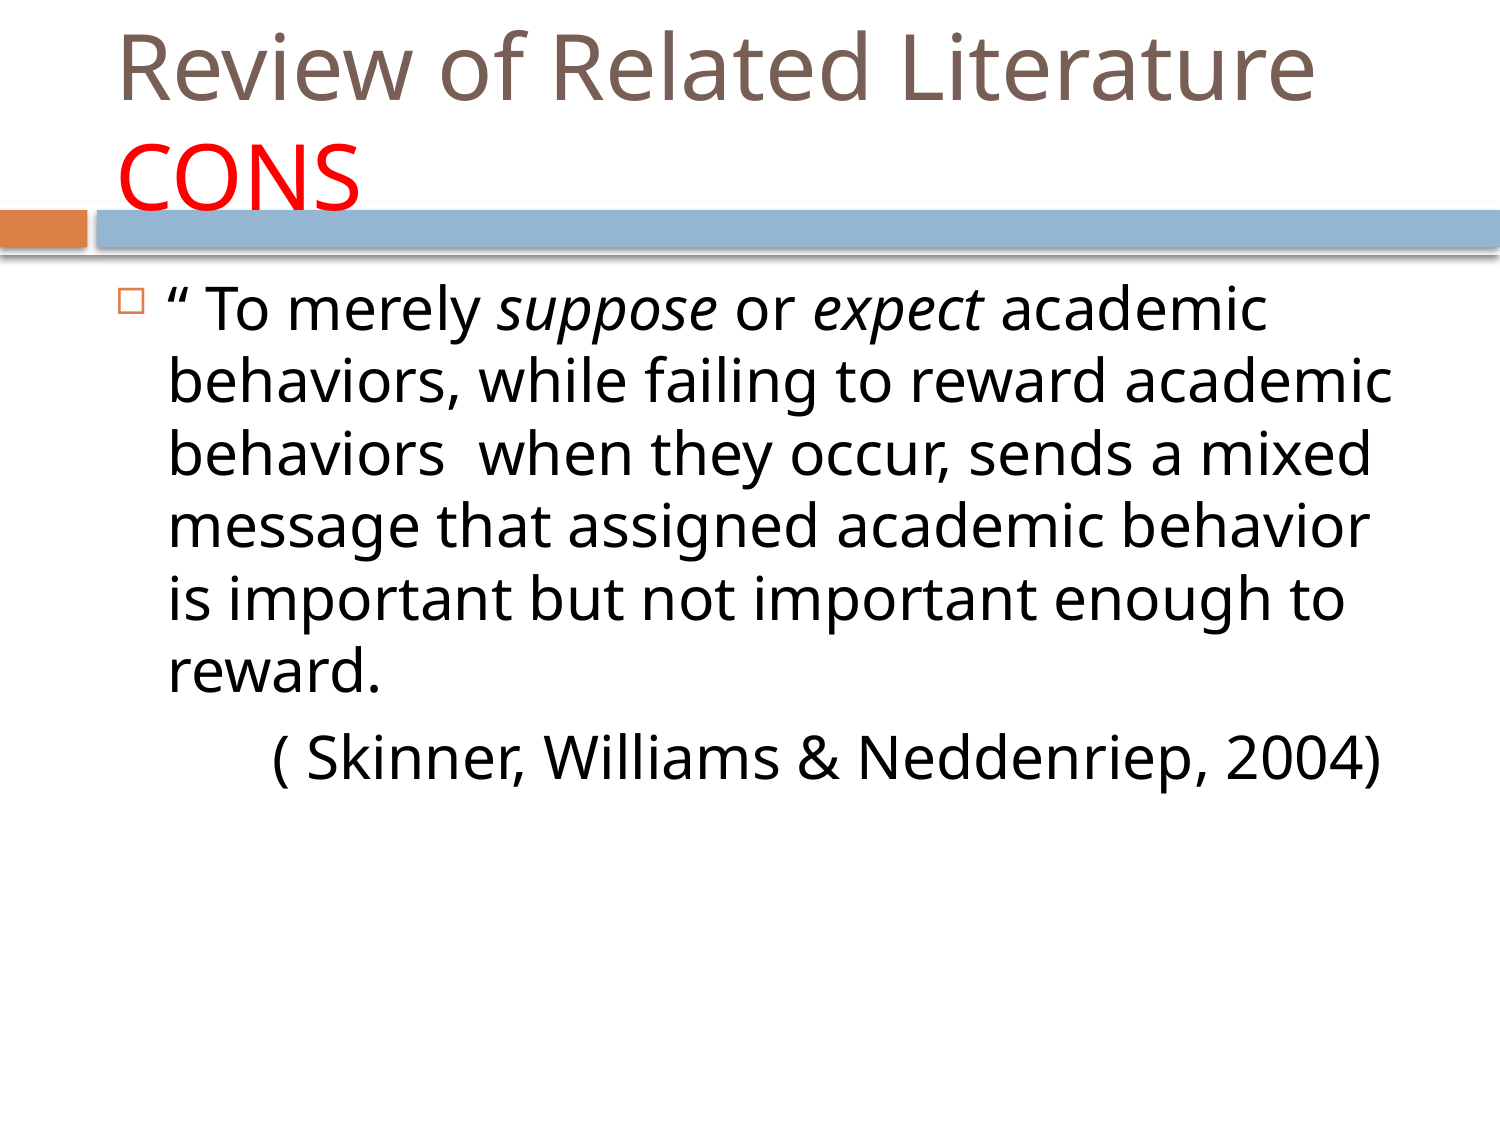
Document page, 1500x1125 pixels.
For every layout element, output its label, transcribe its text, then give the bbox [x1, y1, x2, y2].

title Review of Related Literature CONS [100, 37, 1438, 200]
list “ To merely suppose or expect academic behaviors, while failing to reward academic behaviors when they occur, sends a mixed message that assigned academic behavior is important but not important enough to reward. ( Skinner, Williams & Neddenriep, 2004) [100, 262, 1438, 1000]
